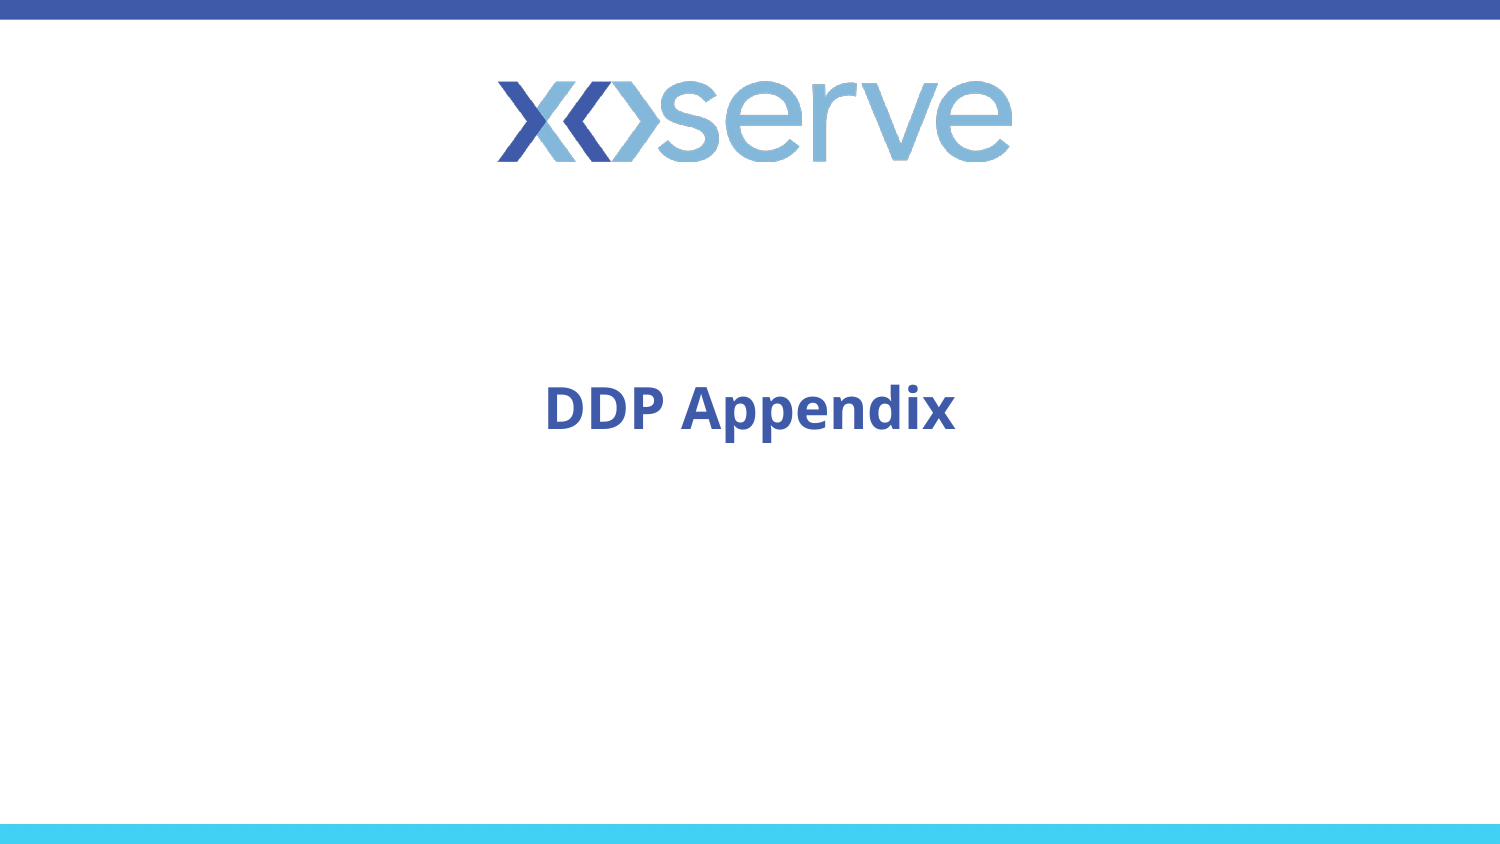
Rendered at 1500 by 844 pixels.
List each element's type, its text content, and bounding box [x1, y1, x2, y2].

picture [0, 0, 1500, 844]
title DDP Appendix [112, 315, 1388, 497]
